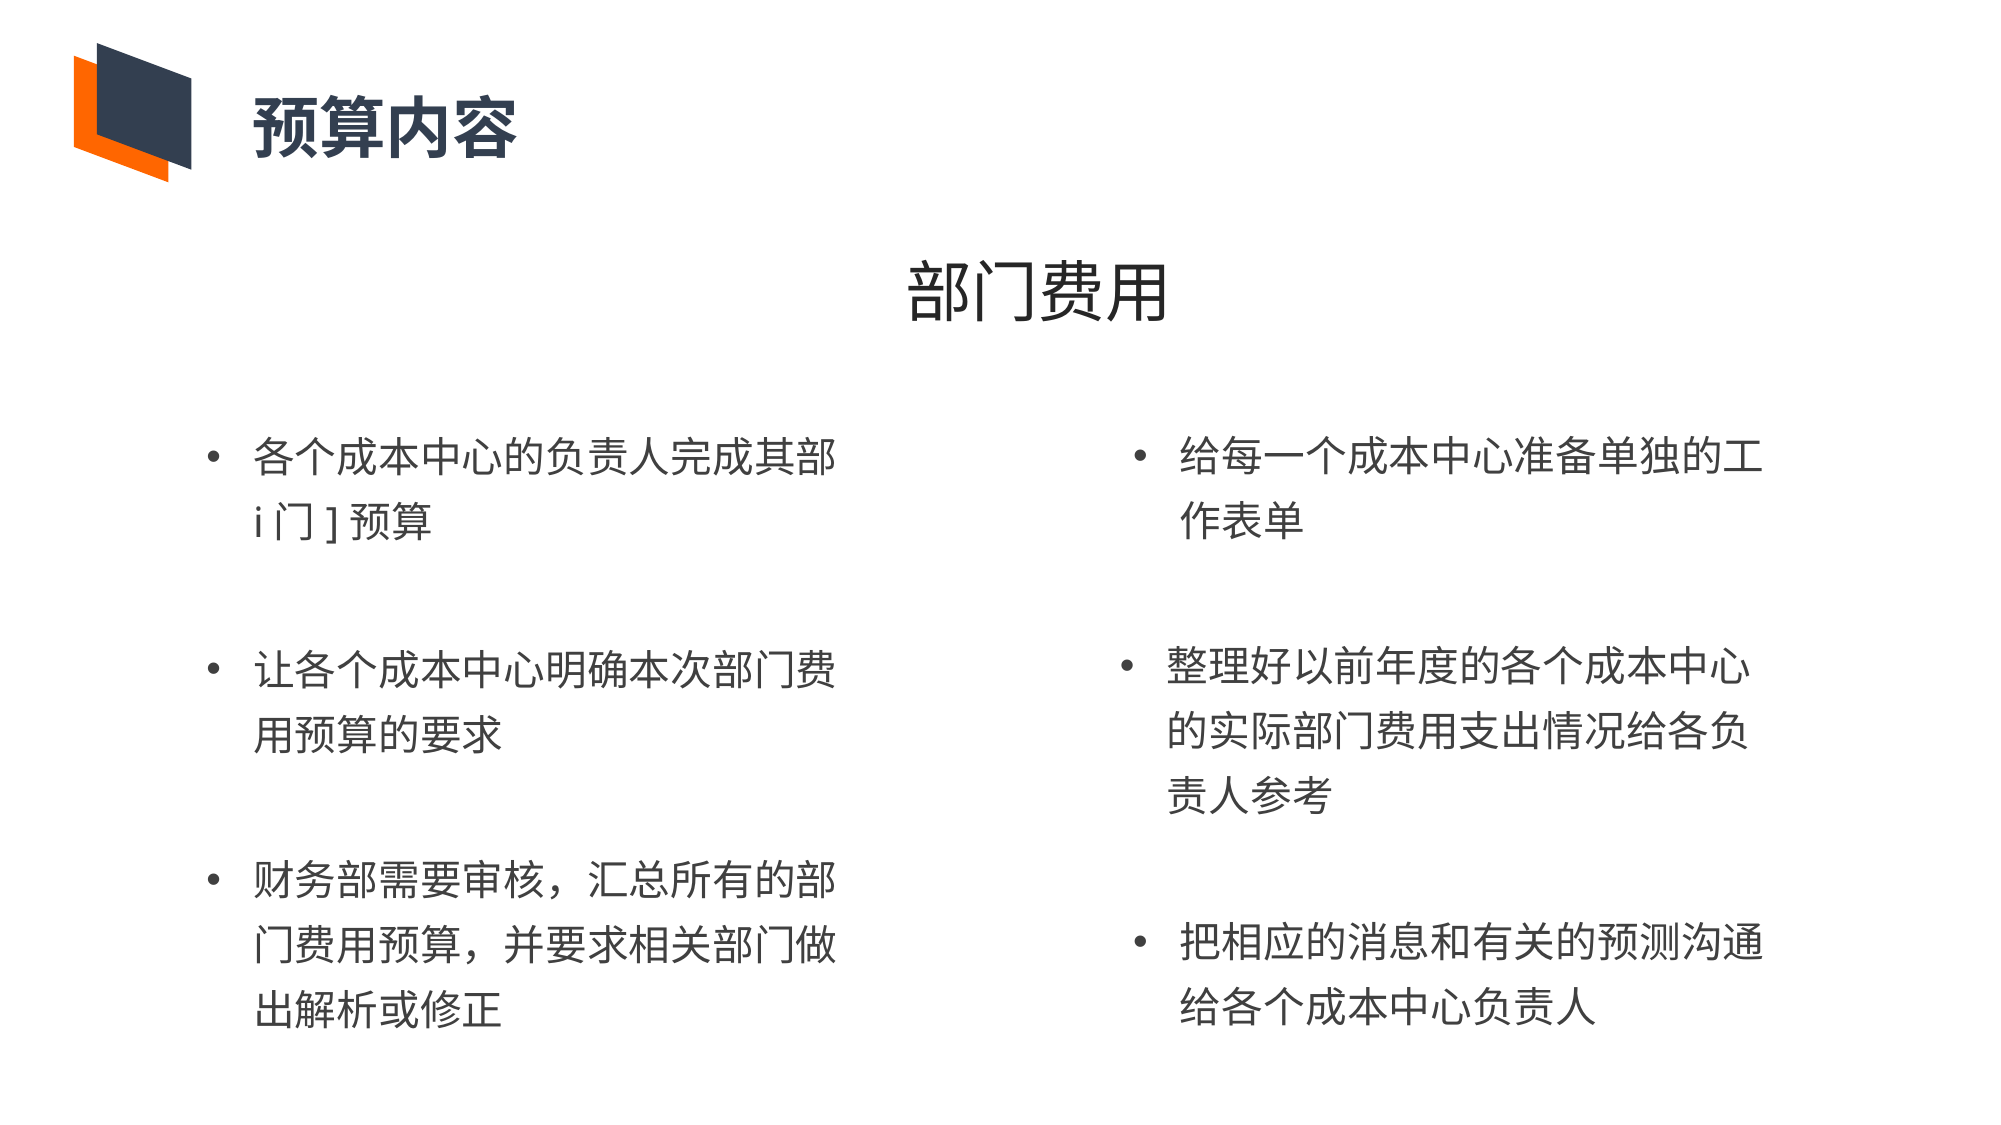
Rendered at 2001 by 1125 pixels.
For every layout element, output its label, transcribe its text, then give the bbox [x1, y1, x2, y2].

text_box 让各个成本中心明确本次部门费用预算的要求 [191, 621, 870, 767]
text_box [73, 42, 192, 183]
text_box 整理好以前年度的各个成本中心的实际部门费用支出情况给各负责人参考 [1105, 617, 1777, 828]
text_box 部门费用 [888, 242, 1189, 337]
text_box 财务部需要审核，汇总所有的部门费用预算，并要求相关部门做出解析或修正 [191, 831, 870, 1042]
text_box 预算内容 [237, 43, 626, 218]
text_box 把相应的消息和有关的预测沟通给各个成本中心负责人 [1118, 893, 1809, 1039]
text_box 给每一个成本中心准备单独的工作表单 [1118, 407, 1809, 553]
text_box 各个成本中心的负责人完成其部i门]预算 [191, 408, 870, 554]
